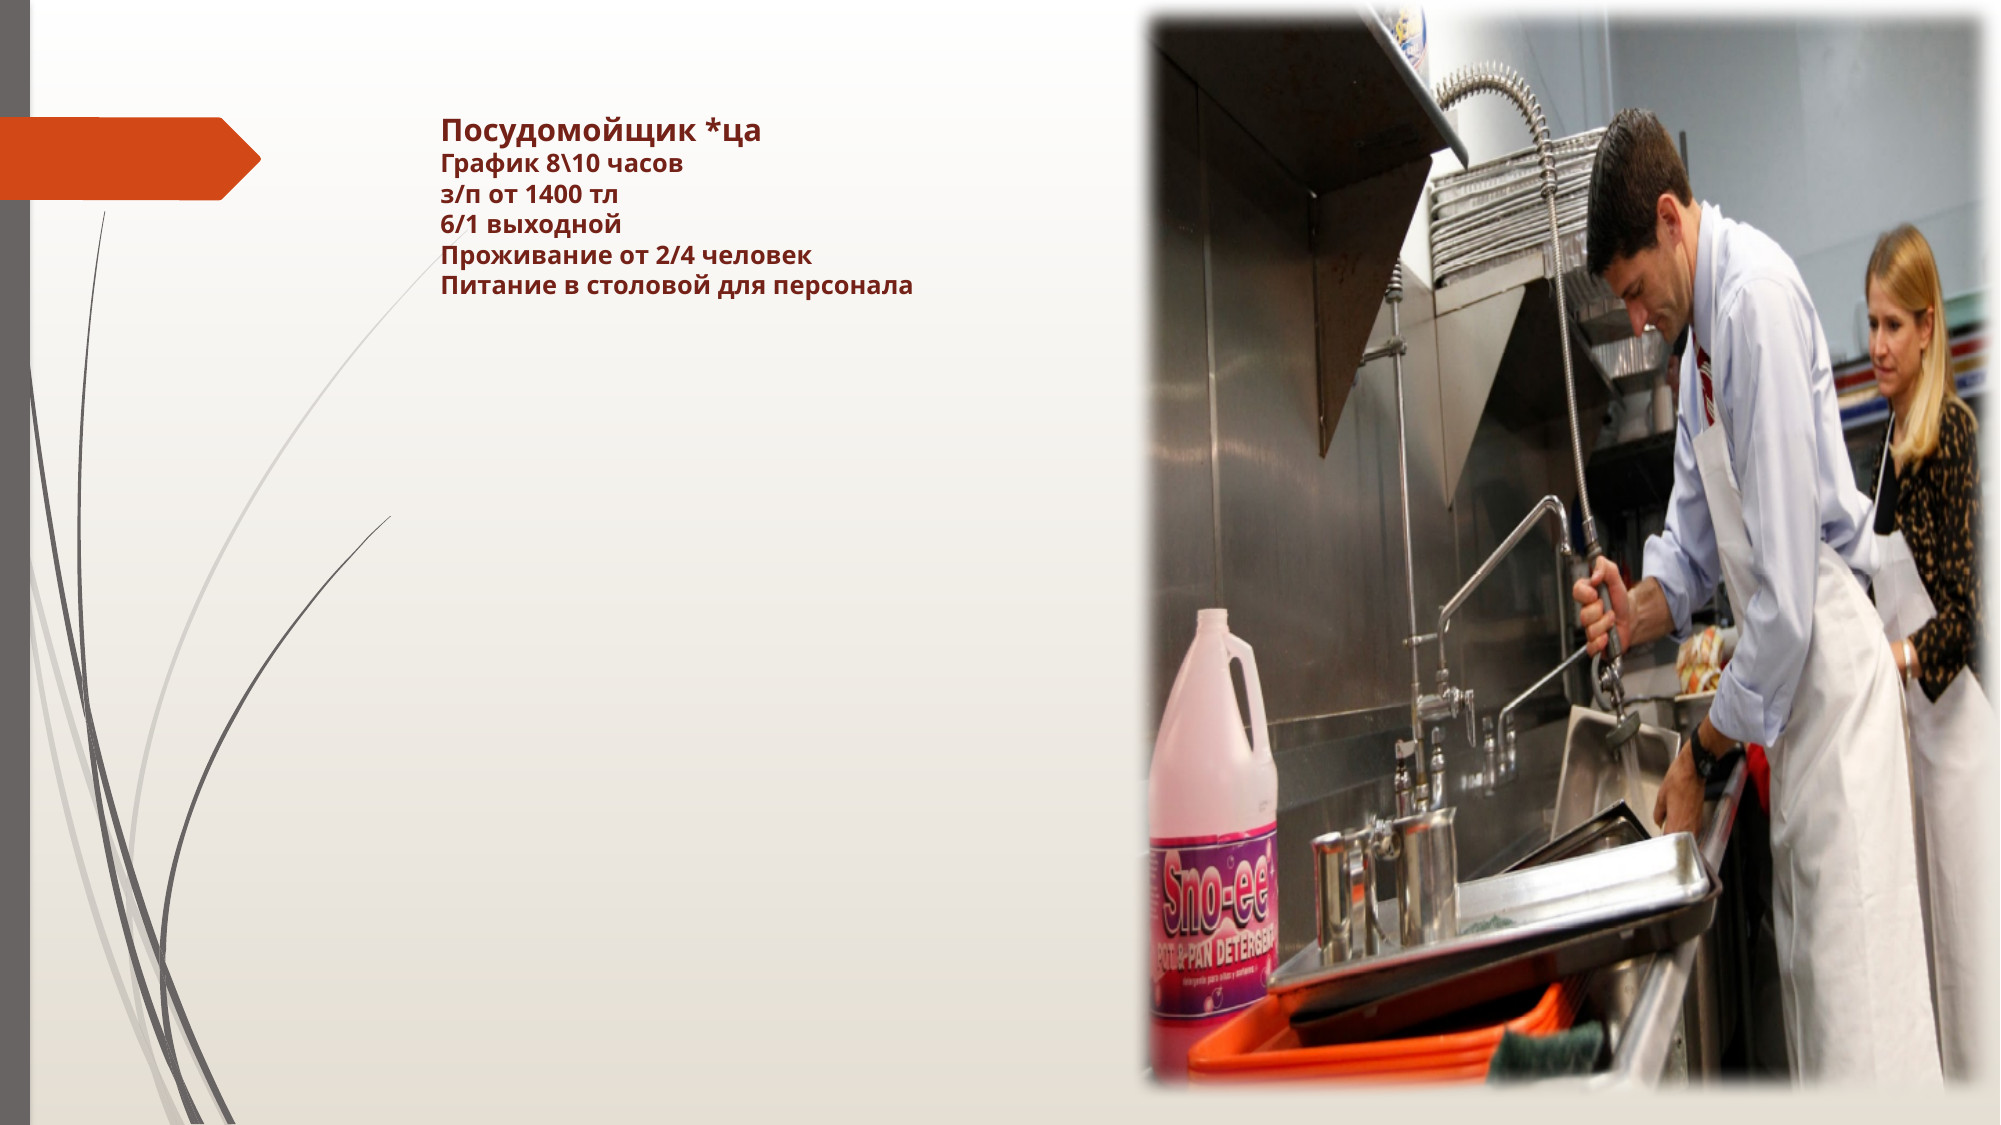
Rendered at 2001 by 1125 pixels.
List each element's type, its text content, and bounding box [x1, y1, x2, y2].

picture [1132, 0, 2000, 1100]
title Посудомойщик *ца График 8\10 часов з/п от 1400 тл 6/1 выходной Проживание от 2/4 человек Питание в столовой для персонала [425, 102, 1127, 313]
